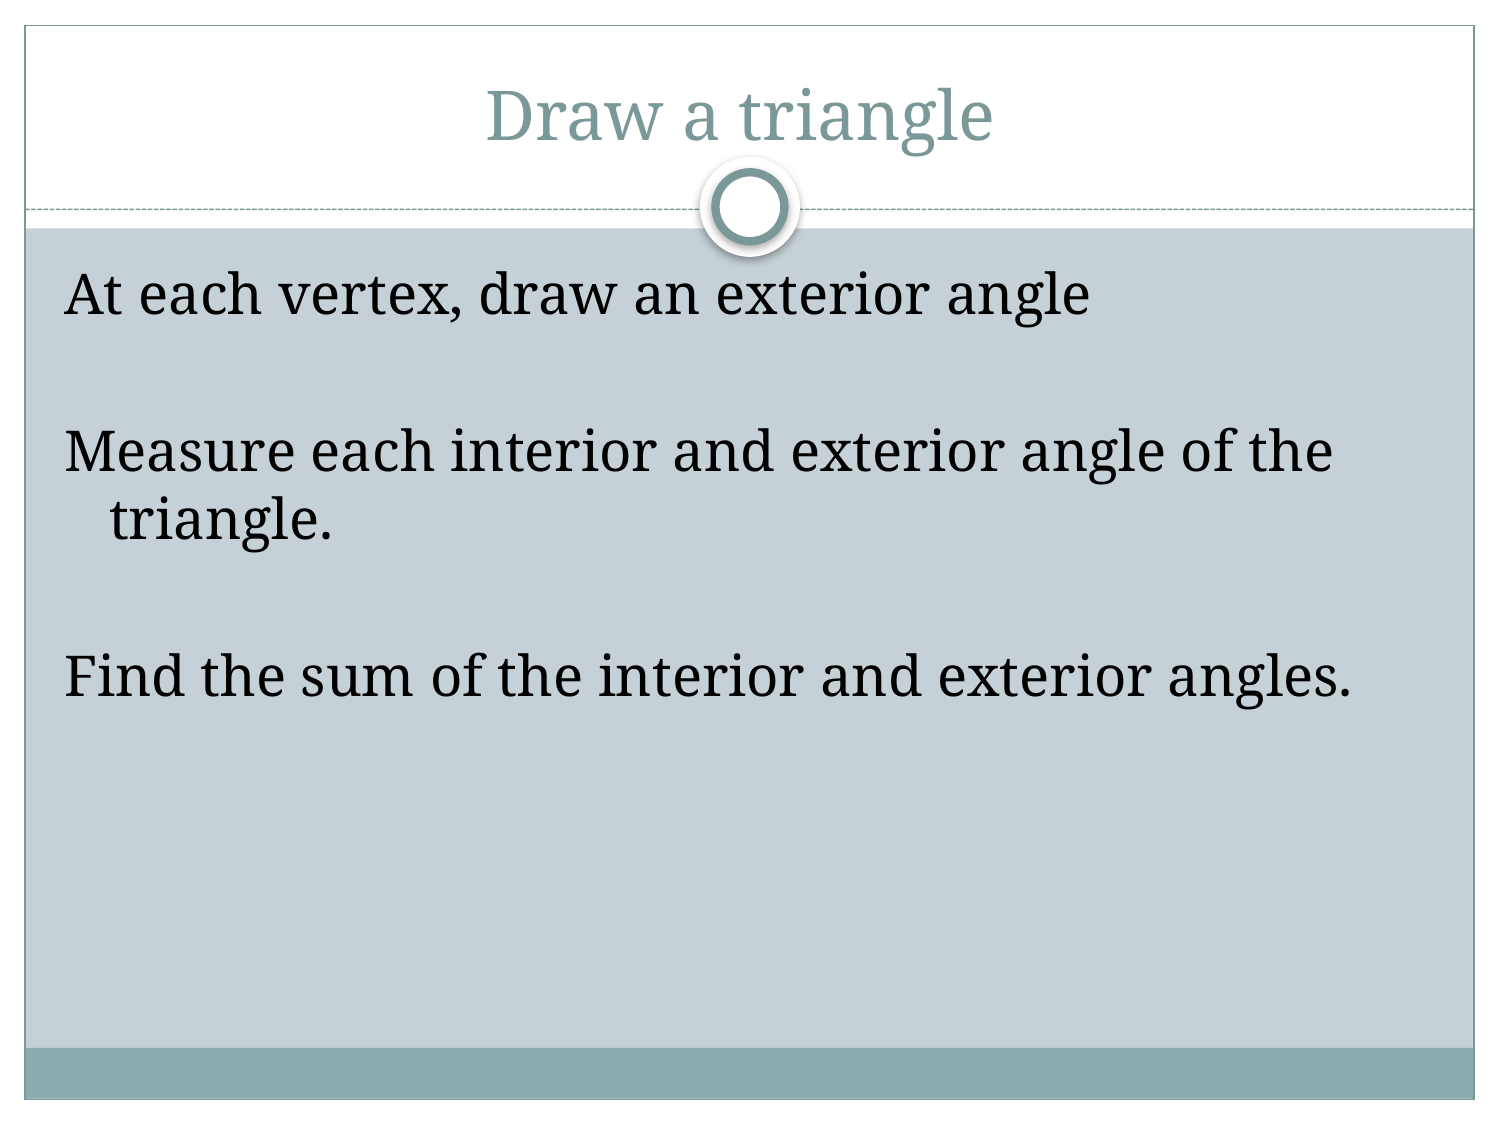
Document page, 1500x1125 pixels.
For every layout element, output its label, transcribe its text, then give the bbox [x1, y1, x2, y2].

title Draw a triangle [49, 37, 1450, 162]
list At each vertex, draw an exterior angle Measure each interior and exterior angle of the triangle. Find the sum of the interior and exterior angles. [49, 250, 1445, 1001]
